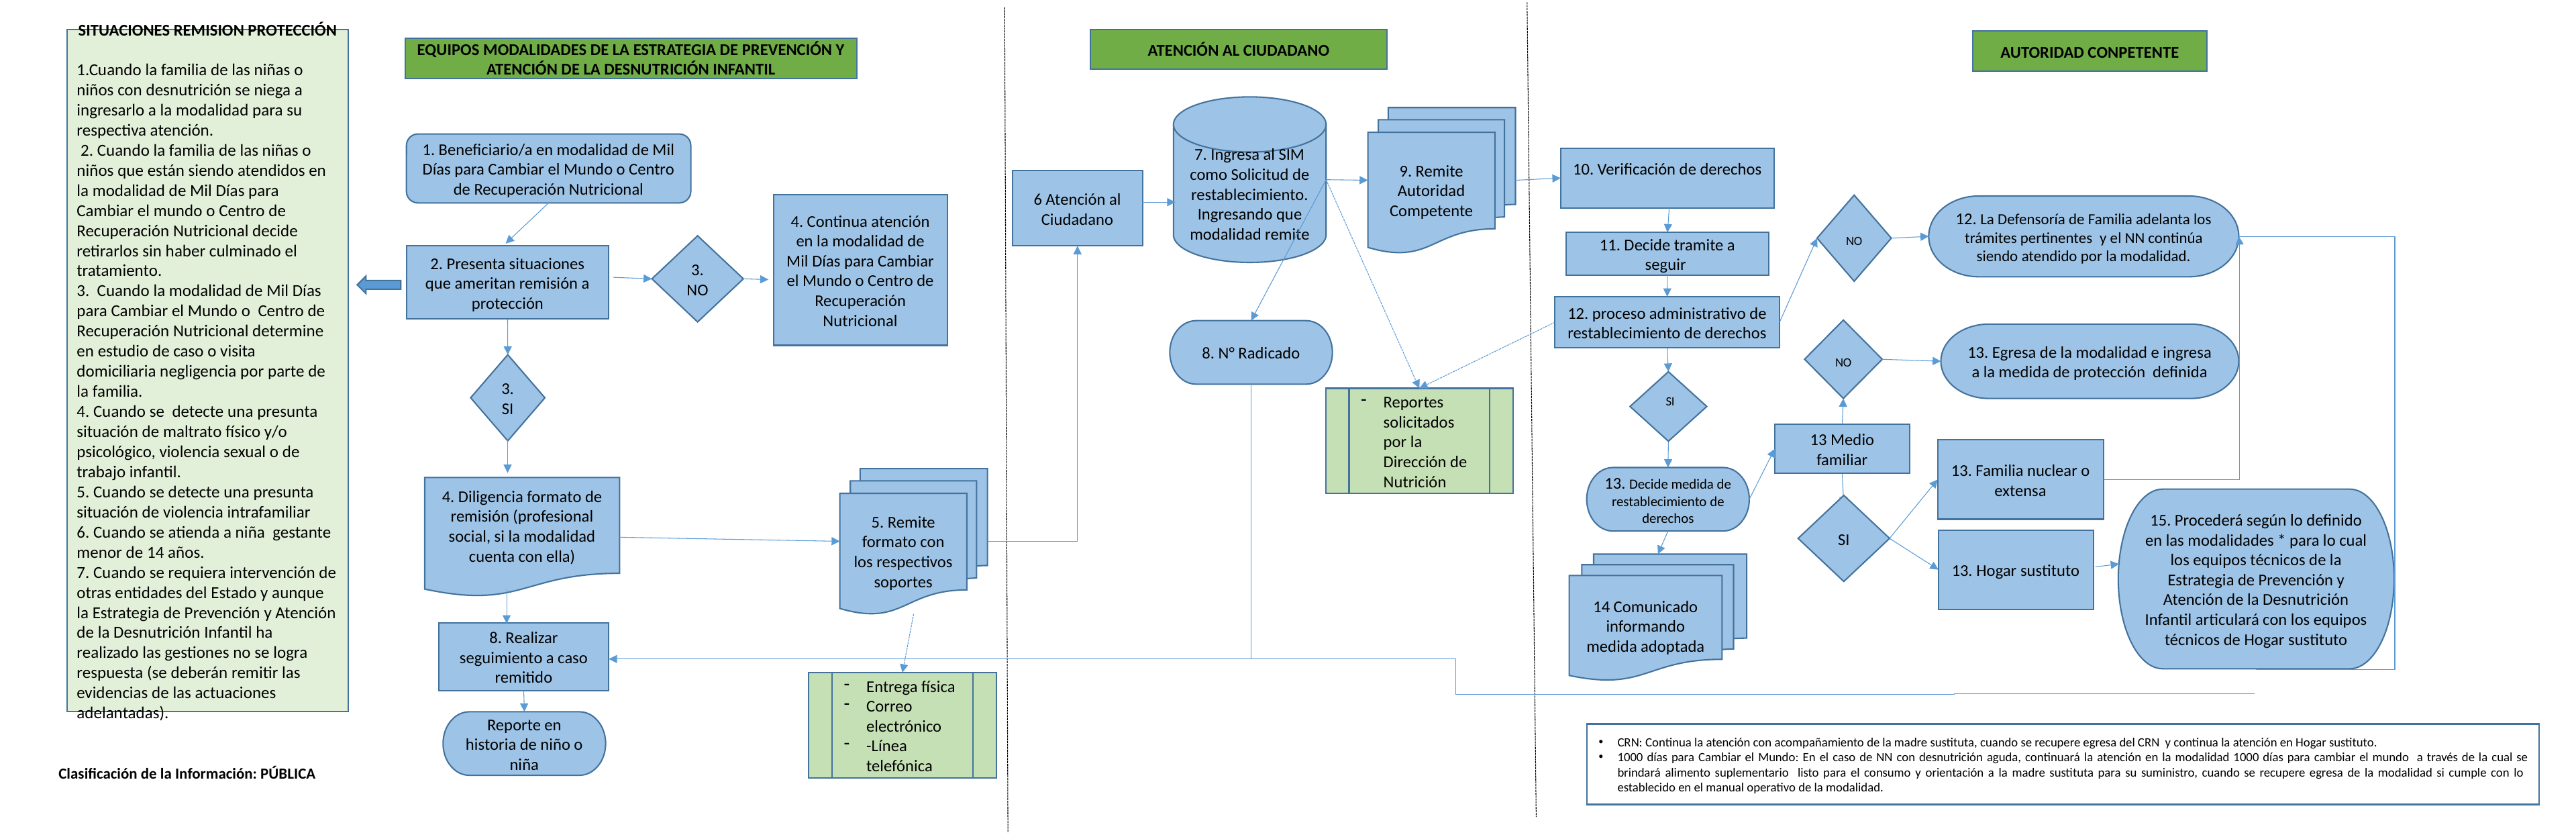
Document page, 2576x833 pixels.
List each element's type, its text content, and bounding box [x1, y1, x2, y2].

text_box Clasificación de la Información: PÚBLICA [48, 758, 66, 787]
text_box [1527, 2, 1537, 7]
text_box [66, 7, 2540, 833]
